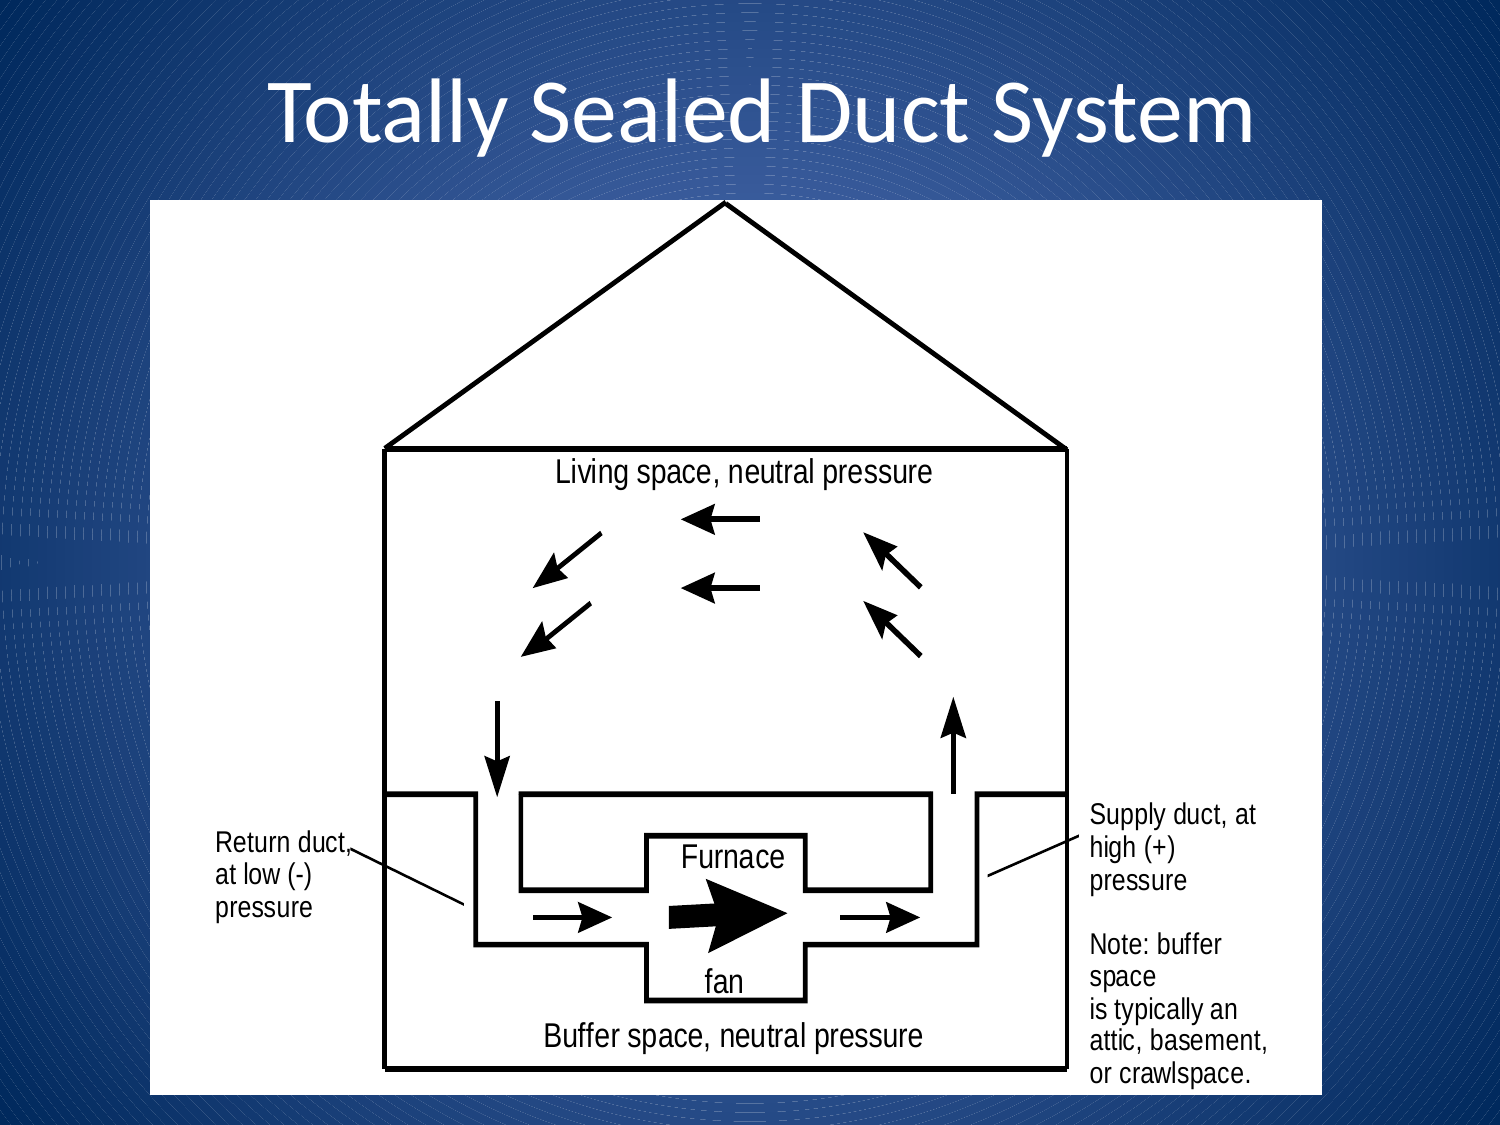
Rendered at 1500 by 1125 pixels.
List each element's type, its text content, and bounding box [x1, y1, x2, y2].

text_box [149, 199, 1323, 1096]
title Totally Sealed Duct System [87, 12, 1438, 200]
